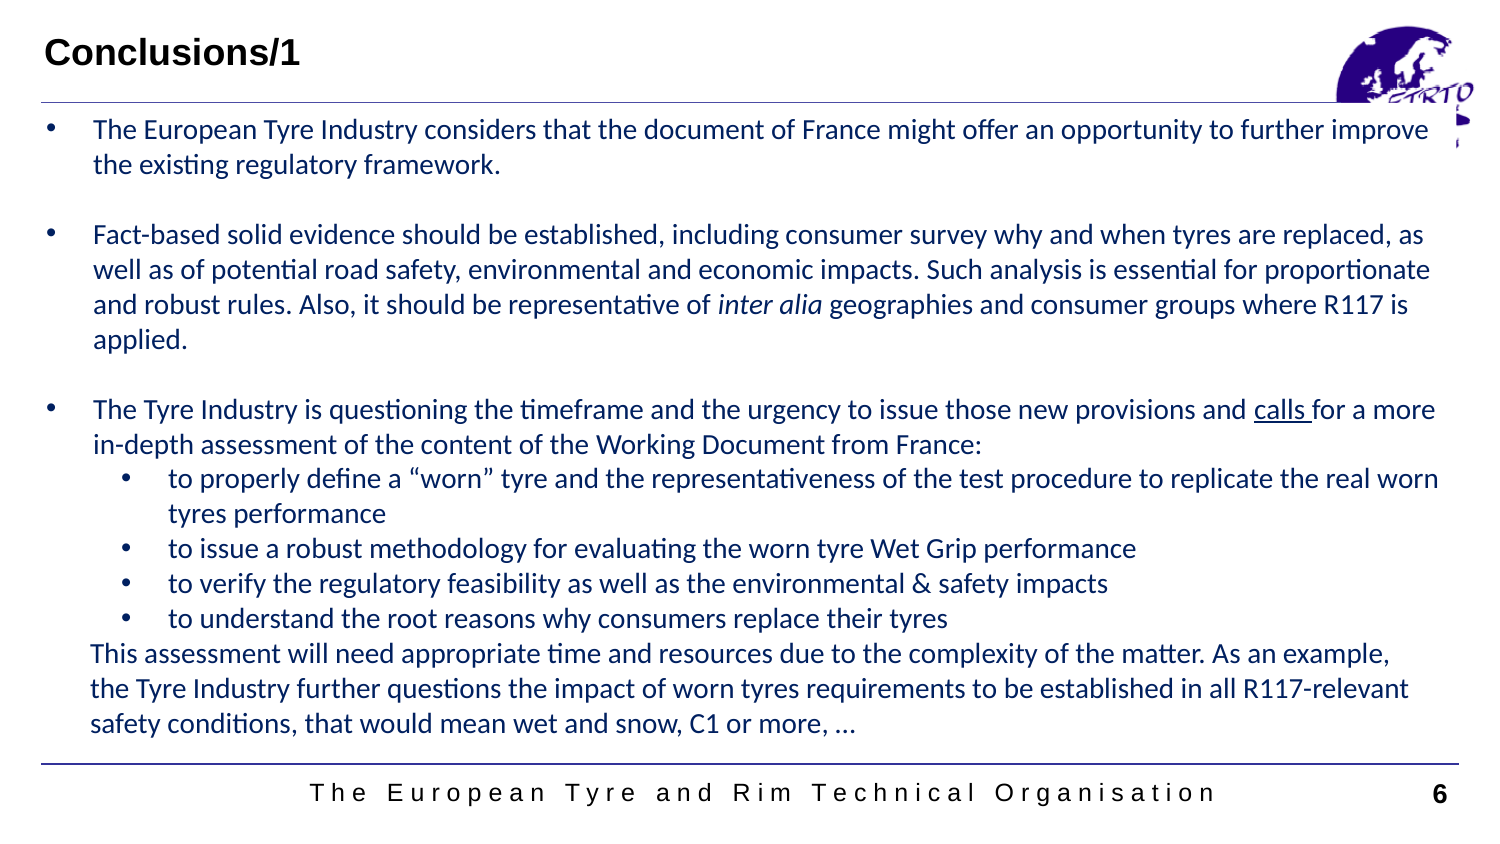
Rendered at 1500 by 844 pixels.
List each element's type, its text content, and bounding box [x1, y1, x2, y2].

picture [1316, 8, 1497, 174]
text_box Conclusions/1 [29, 20, 1164, 77]
slide_number 6 [1287, 768, 1463, 826]
text_box The European Tyre Industry considers that the document of France might offer an opportunity to further improve the existing regulatory framework. Fact-based solid evidence should be established, including consumer survey why and when tyres are replaced, as well as of potential road safety, environmental and economic impacts. Such analysis is essential for proportionate and robust rules. Also, it should be representative of inter alia geographies and consumer groups where R117 is applied. The Tyre Industry is questioning the timeframe and the urgency to issue those new provisions and calls for a more in-depth assessment of the content of the Working Document from France: to properly define a “worn” tyre and the representativeness of the test procedure to replicate the real worn tyres performance to issue a robust methodology for evaluating the worn tyre Wet Grip performance to verify the regulatory feasibility as well as the environmental & safety impacts to understand the root reasons why consumers replace their tyres This assessment will need appropriate time and resources due to the complexity of the matter. As an example, the Tyre Industry further questions the impact of worn tyres requirements to be established in all R117-relevant safety conditions, that would mean wet and snow, C1 or more, … [31, 102, 1457, 747]
footer T h e E u r o p e a n T y r e a n d R i m T e c h n i c a l O r g a n i s a t i o n [274, 768, 1251, 826]
